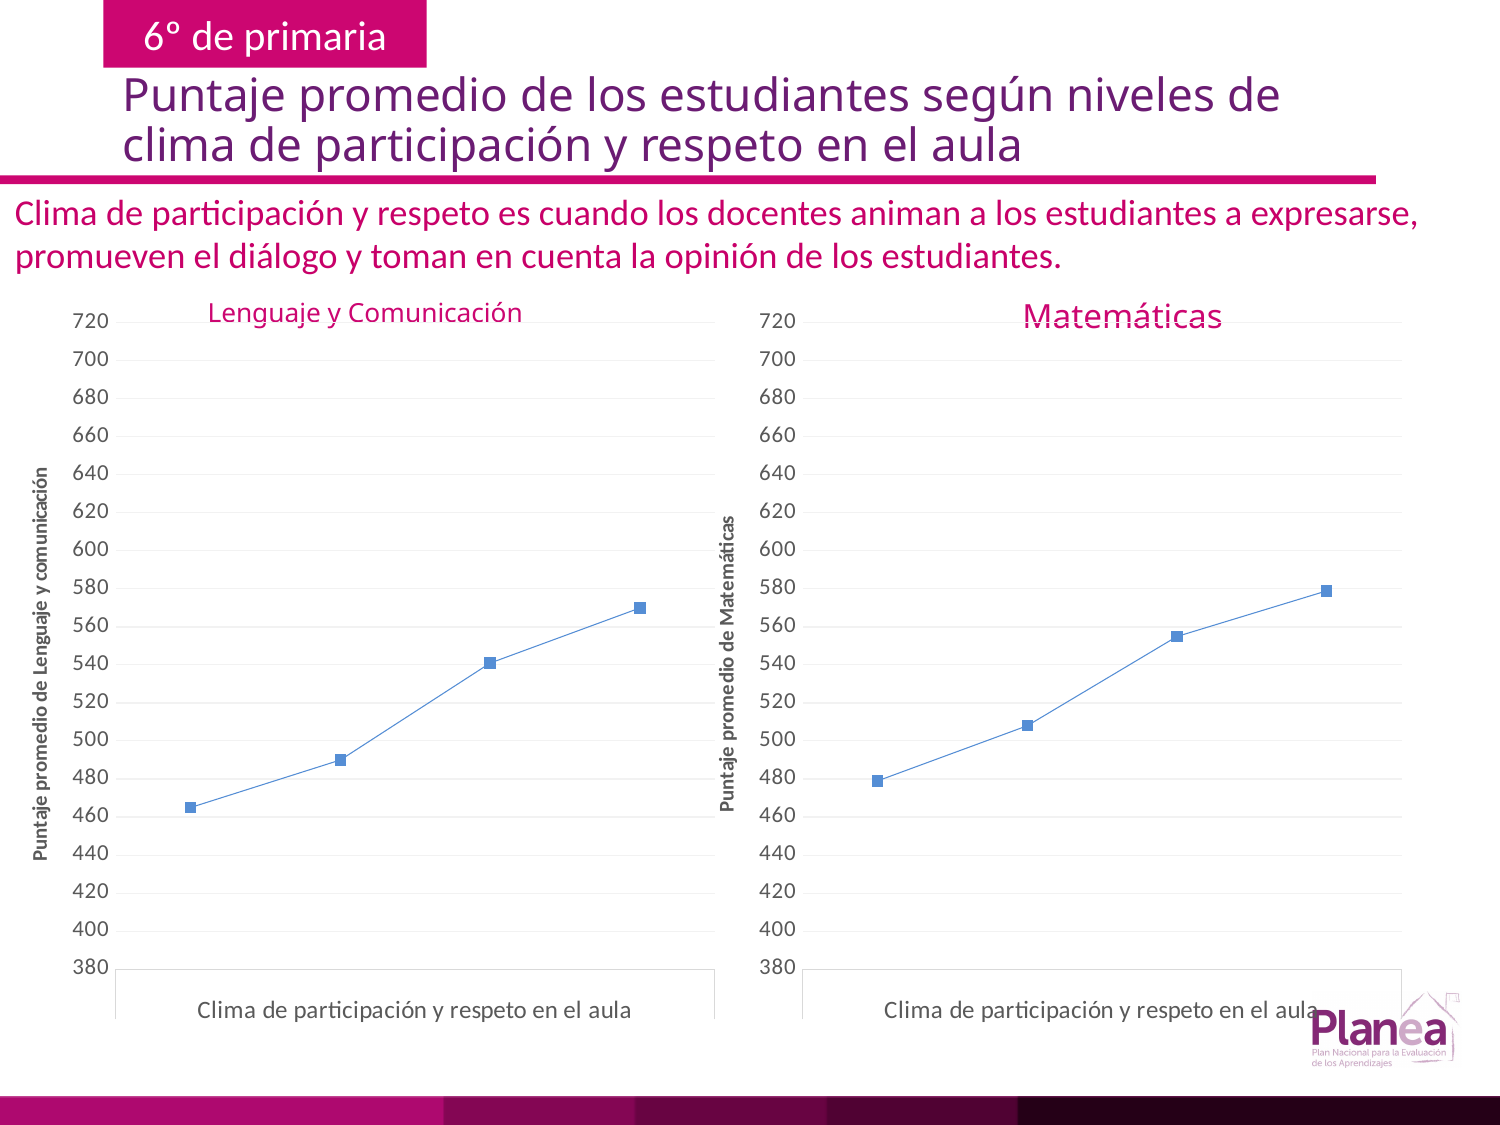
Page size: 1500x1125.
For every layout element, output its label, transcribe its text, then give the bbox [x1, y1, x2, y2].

title Puntaje promedio de los estudiantes según niveles de clima de participación y respeto en el aula [107, 64, 1402, 181]
chart [0, 288, 1417, 1041]
picture [1312, 991, 1462, 1068]
text_box Clima de participación y respeto es cuando los docentes animan a los estudiantes a expresarse, promueven el diálogo y toman en cuenta la opinión de los estudiantes. [0, 181, 1500, 284]
text_box [0, 174, 1377, 181]
picture [0, 1096, 1500, 1125]
